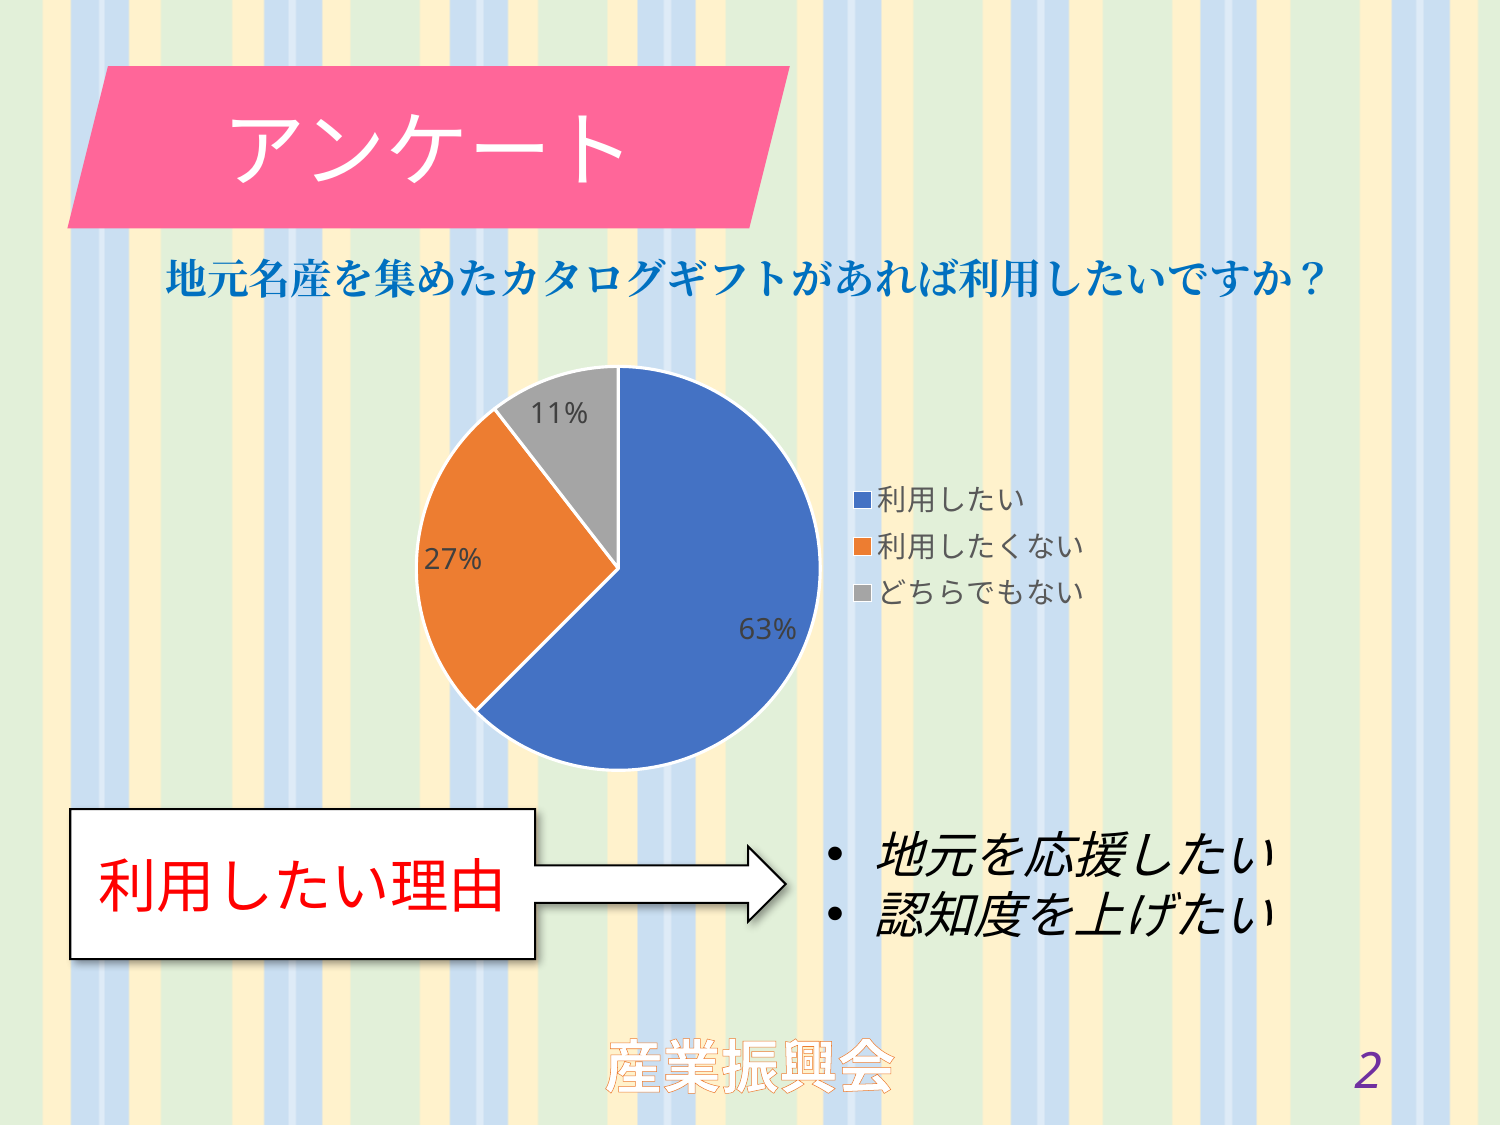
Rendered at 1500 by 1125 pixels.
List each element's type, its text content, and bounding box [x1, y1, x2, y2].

text_box 地元を応援したい 認知度を上げたい [811, 815, 1289, 951]
text_box アンケート [66, 64, 792, 230]
chart [392, 313, 1108, 780]
text_box 利用したい理由 [69, 808, 788, 961]
text_box 地元名産を集めたカタログギフトがあれば利用したいですか？ [150, 246, 1350, 311]
slide_number 1 [1059, 1042, 1397, 1103]
picture [0, 0, 1500, 1125]
